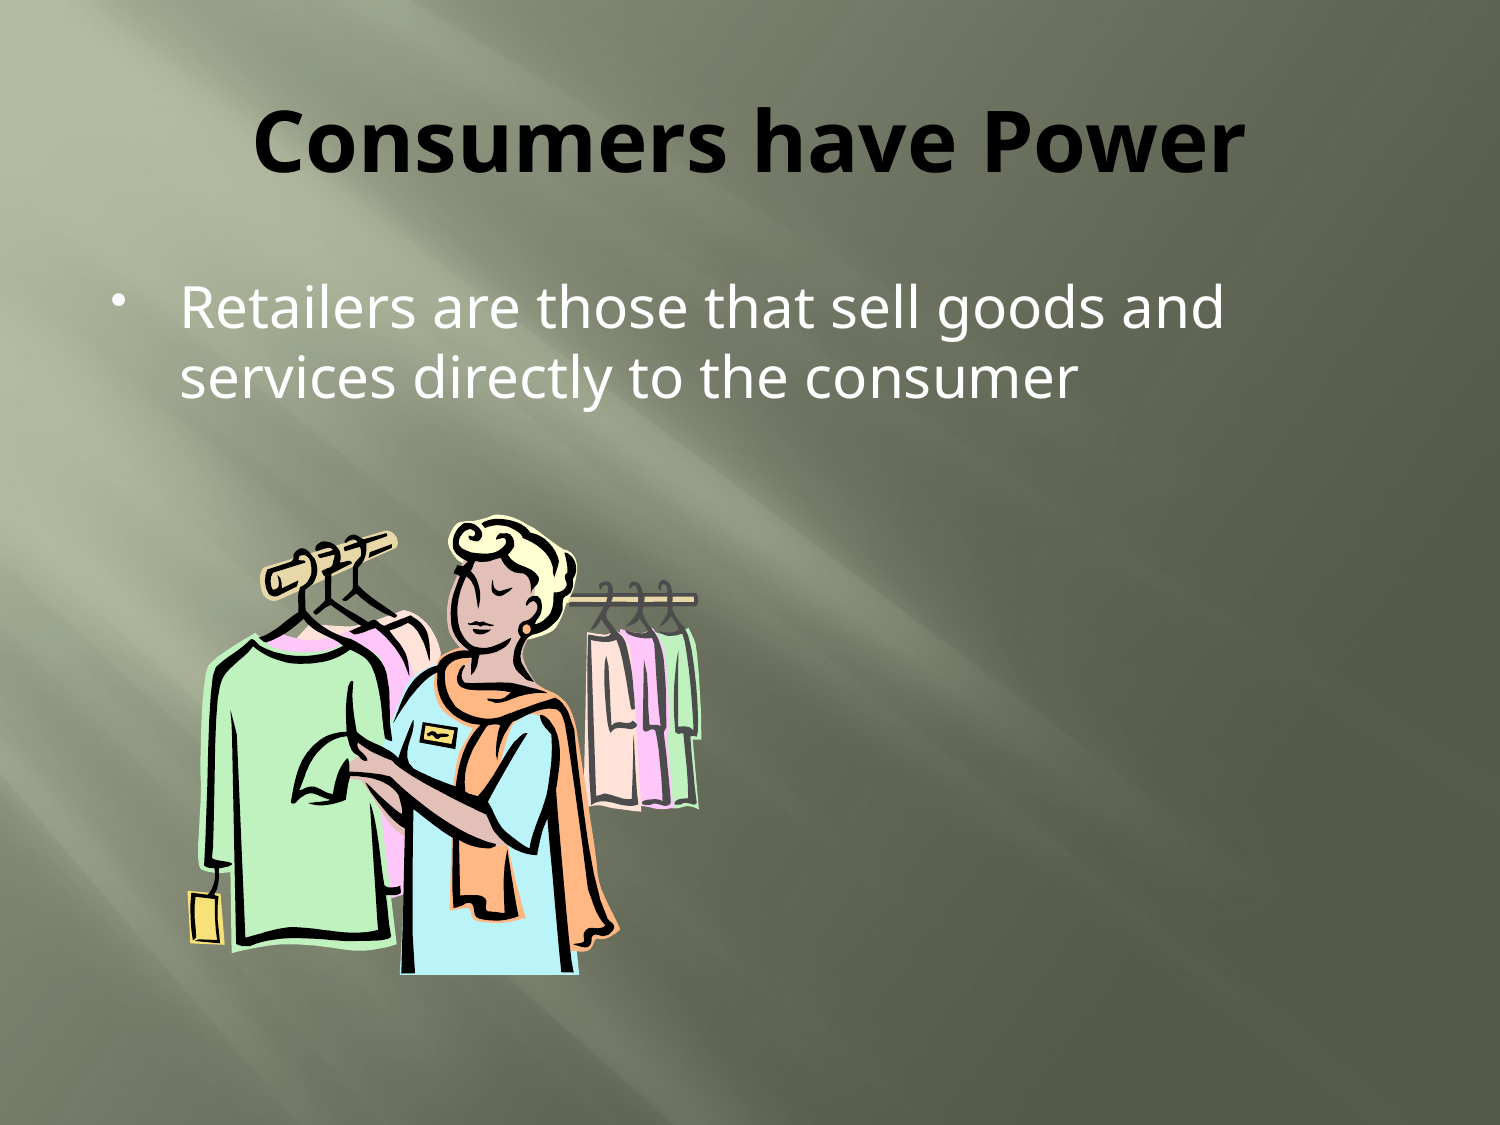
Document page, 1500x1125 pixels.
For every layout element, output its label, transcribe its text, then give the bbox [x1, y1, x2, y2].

picture [187, 512, 702, 976]
title Consumers have Power [75, 45, 1425, 233]
list Retailers are those that sell goods and services directly to the consumer [75, 262, 1425, 1035]
